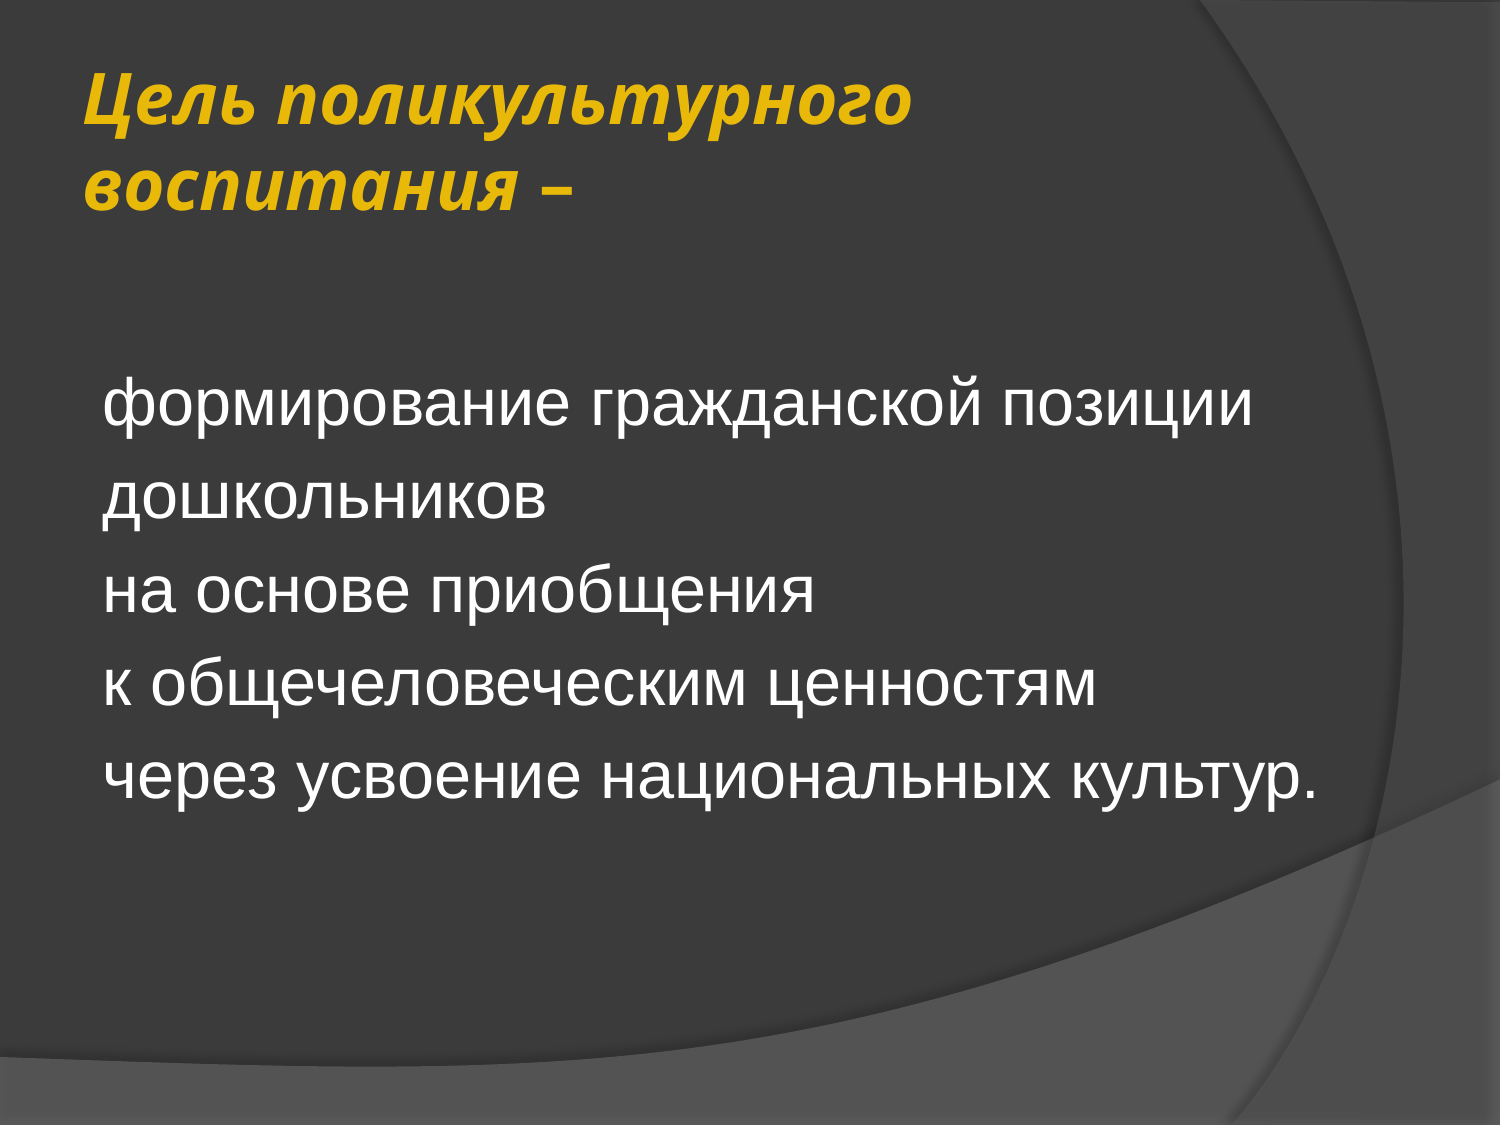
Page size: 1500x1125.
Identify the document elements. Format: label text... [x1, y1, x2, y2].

list формирование гражданской позиции дошкольников на основе приобщения к общечеловеческим ценностям через усвоение национальных культур. [81, 351, 1391, 898]
title Цель поликультурного воспитания – [74, 44, 1301, 233]
